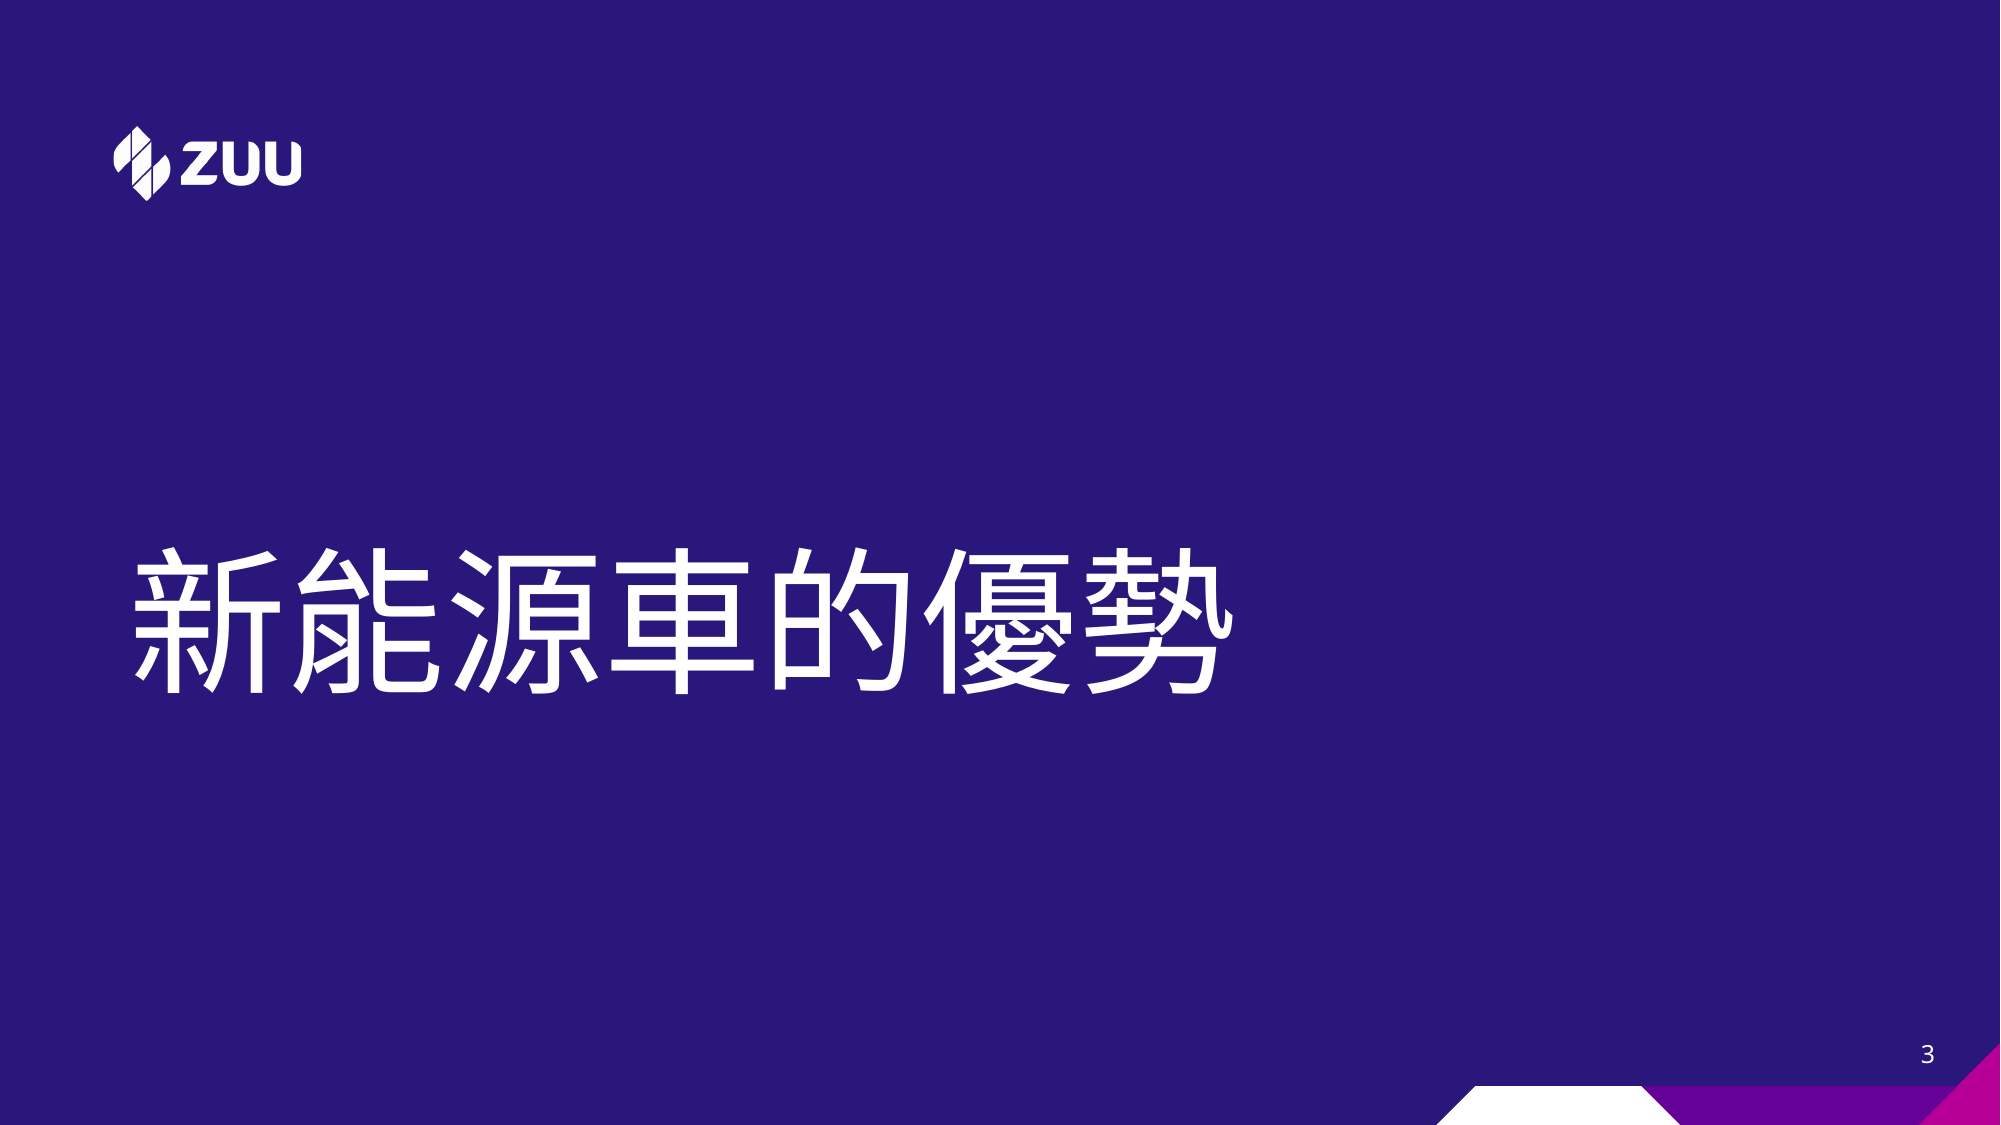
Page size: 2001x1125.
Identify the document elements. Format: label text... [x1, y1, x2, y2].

slide_number 3 [1500, 1039, 1950, 1073]
subtitle 新能源車的優勢 [113, 537, 1614, 969]
